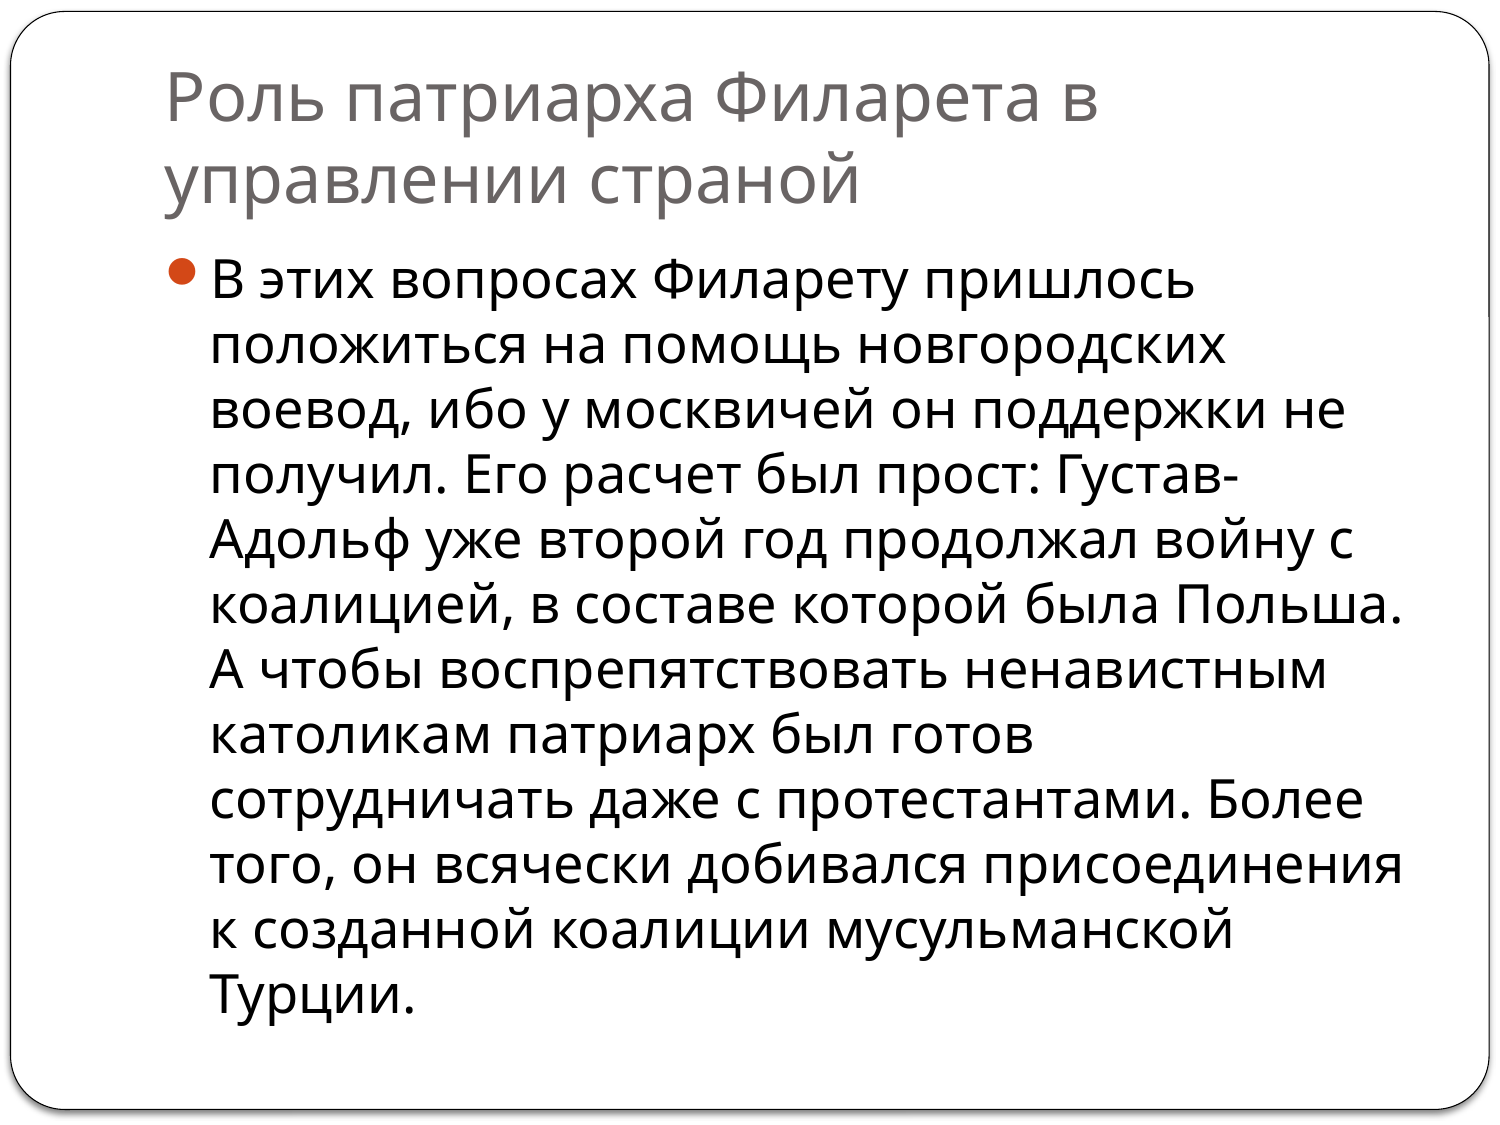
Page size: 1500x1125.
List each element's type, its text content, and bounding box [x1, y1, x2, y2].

list В этих вопросах Филарету пришлось положиться на помощь новгородских воевод, ибо у москвичей он поддержки не получил. Его расчет был прост: Густав-Адольф уже второй год продолжал войну с коалицией, в составе которой была Польша. А чтобы воспрепятствовать ненавистным католикам патриарх был готов сотрудничать даже с протестантами. Более того, он всячески добивался присоединения к созданной коалиции мусульманской Турции. [150, 237, 1425, 988]
title Роль патриарха Филарета в управлении страной [150, 45, 1425, 233]
